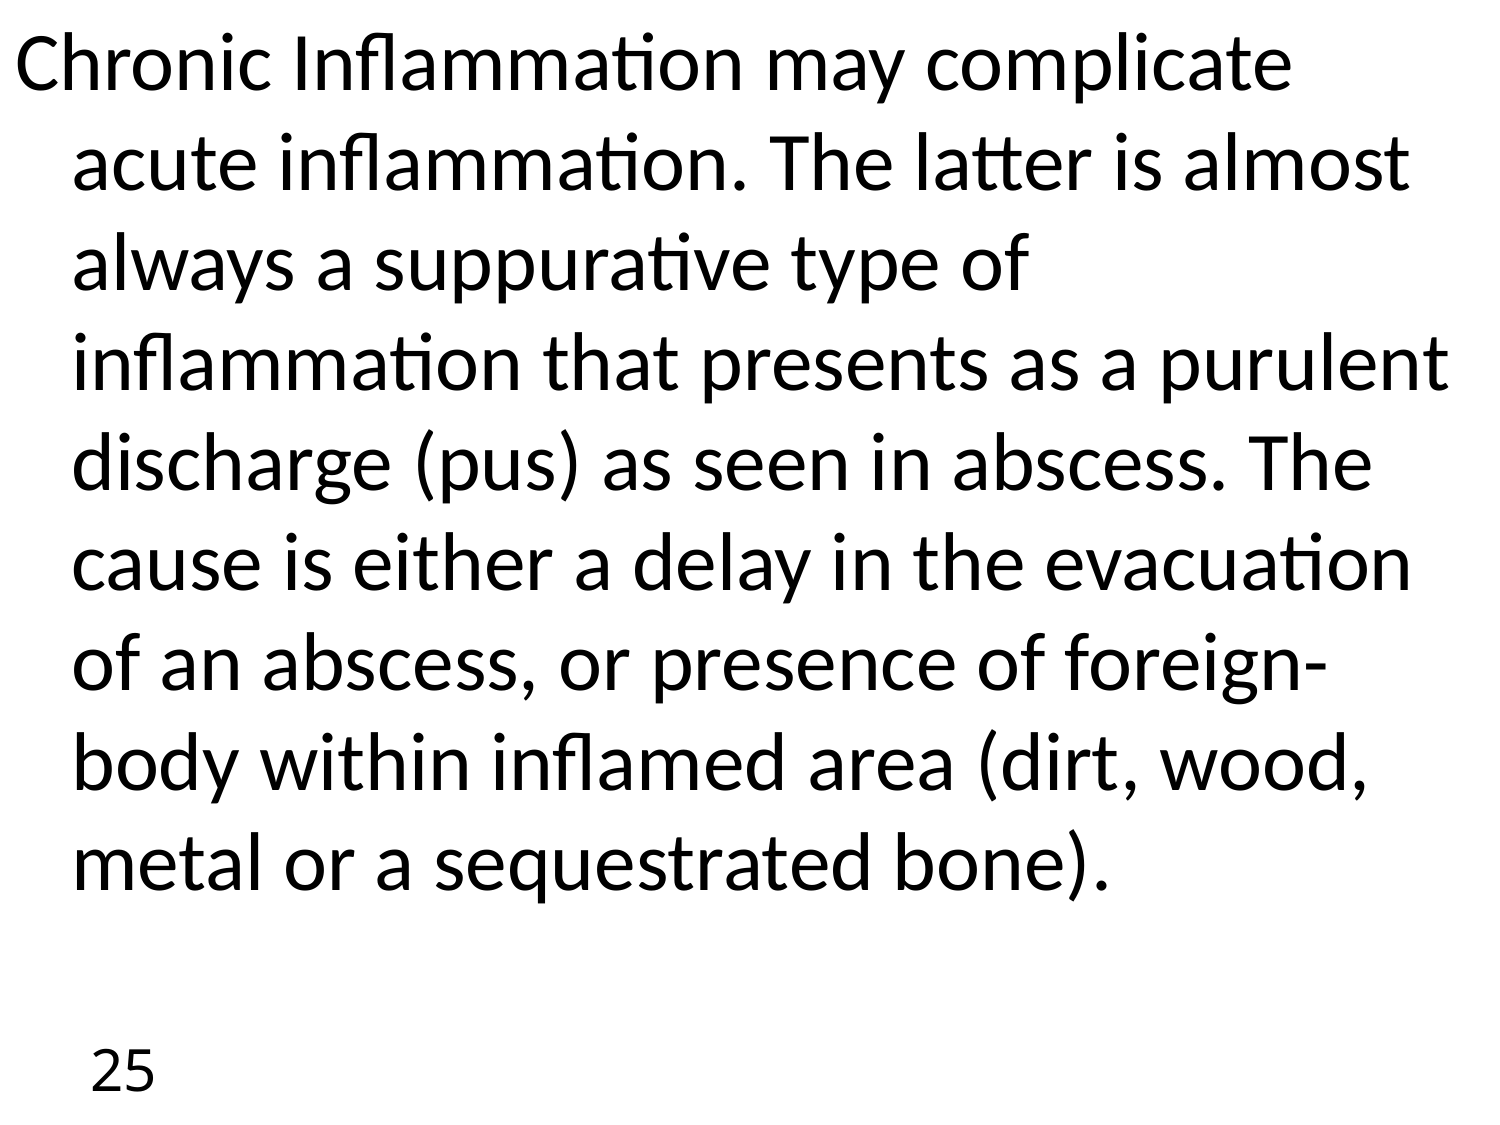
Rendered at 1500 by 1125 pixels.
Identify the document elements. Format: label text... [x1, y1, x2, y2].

list Chronic Inflammation may complicate acute inflammation. The latter is almost always a suppurative type of inflammation that presents as a purulent discharge (pus) as seen in abscess. The cause is either a delay in the evacuation of an abscess, or presence of foreign-body within inflamed area (dirt, wood, metal or a sequestrated bone). [0, 0, 1500, 1125]
slide_number 25 [75, 1042, 425, 1103]
